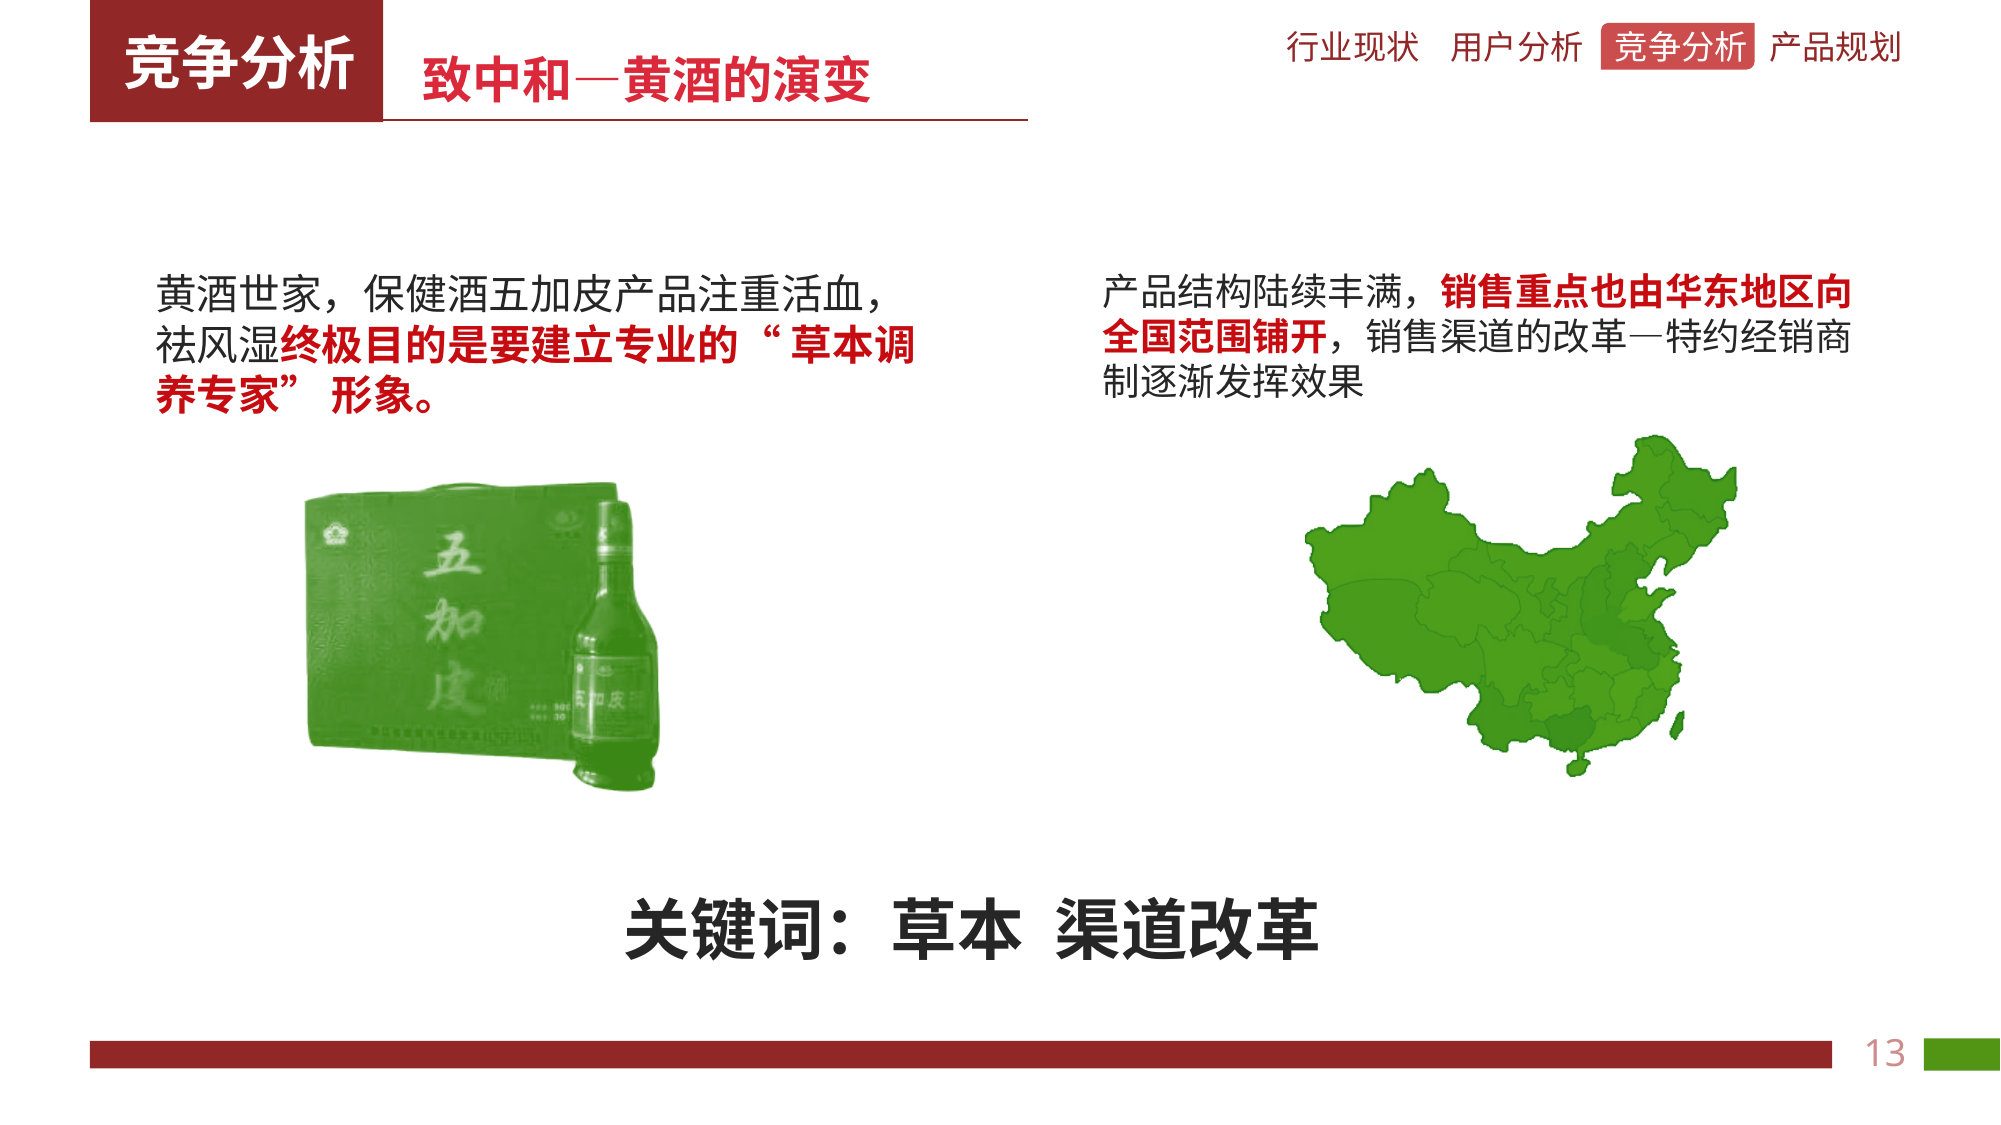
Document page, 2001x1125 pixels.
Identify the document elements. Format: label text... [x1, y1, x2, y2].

picture [1291, 373, 1754, 797]
text_box 黄酒世家，保健酒五加皮产品注重活血，祛风湿终极目的是要建立专业的“ 草本调养专家” 形象。 [140, 260, 950, 426]
text_box 关键词：草本 渠道改革 [609, 880, 1418, 975]
text_box 致中和—黄酒的演变 [407, 40, 1046, 116]
slide_number 13 [1471, 1024, 1922, 1085]
picture [275, 429, 687, 797]
text_box 产品结构陆续丰满，销售重点也由华东地区向全国范围铺开，销售渠道的改革—特约经销商制逐渐发挥效果 [1088, 260, 1885, 411]
